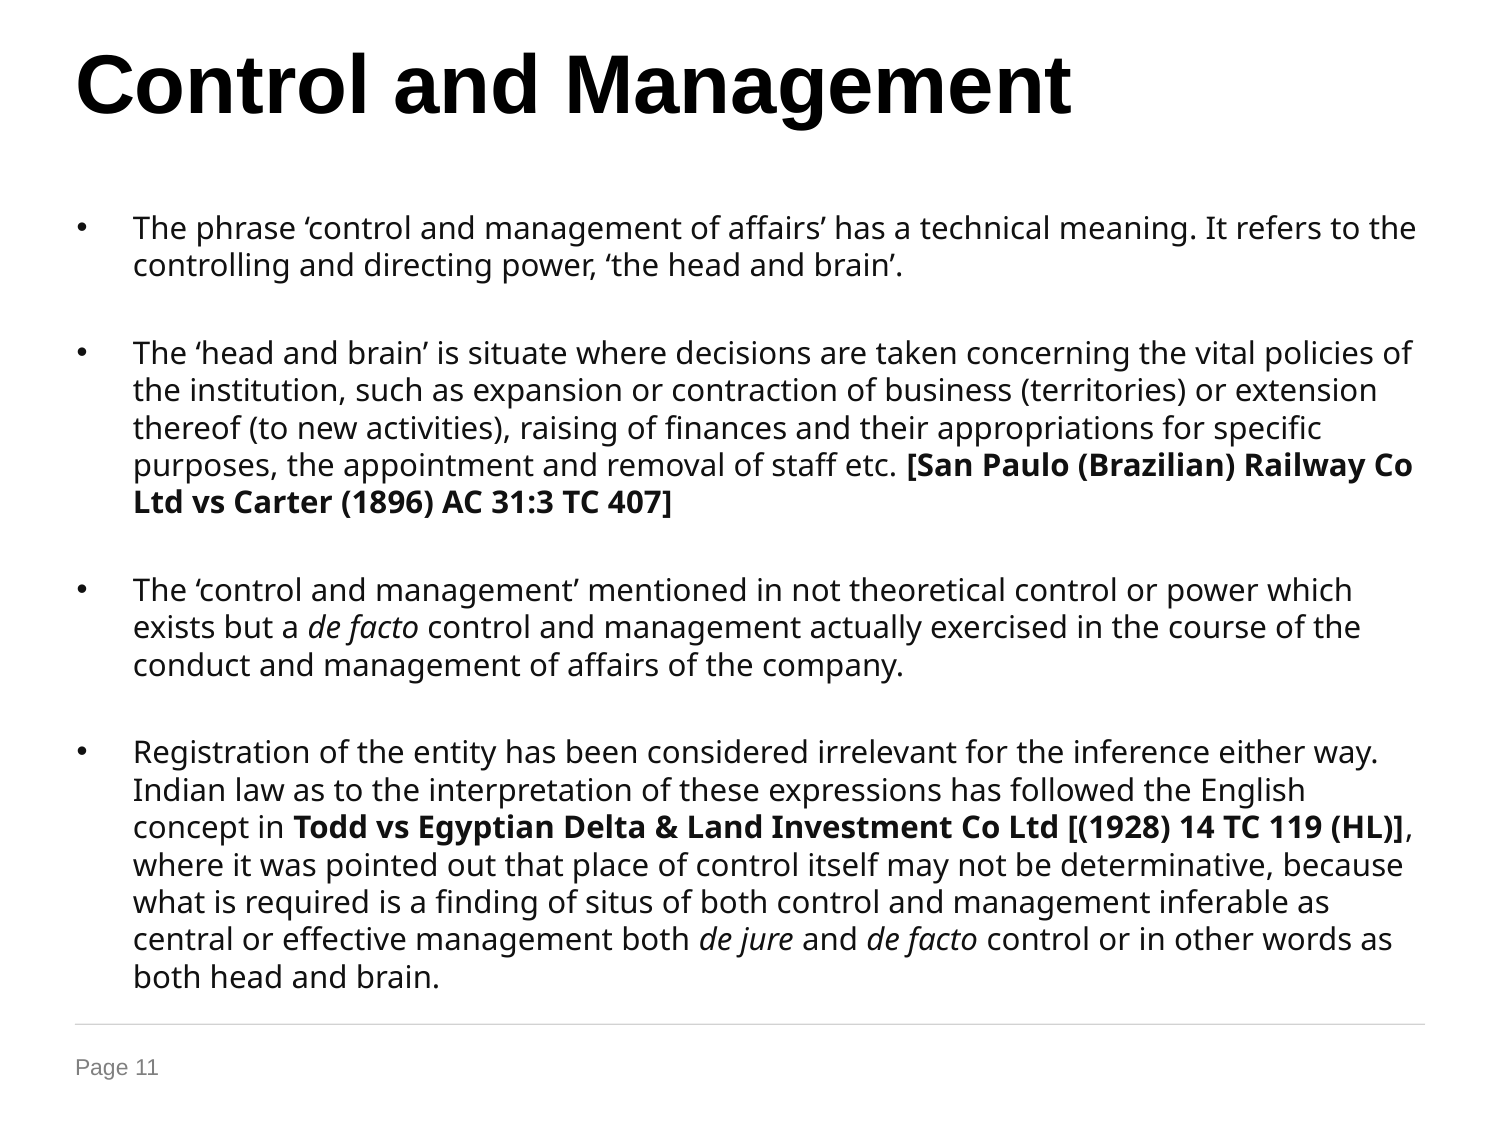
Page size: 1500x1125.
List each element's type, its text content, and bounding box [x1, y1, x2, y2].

title Control and Management [75, 45, 1425, 187]
list The phrase ‘control and management of affairs’ has a technical meaning. It refers to the controlling and directing power, ‘the head and brain’. The ‘head and brain’ is situate where decisions are taken concerning the vital policies of the institution, such as expansion or contraction of business (territories) or extension thereof (to new activities), raising of finances and their appropriations for specific purposes, the appointment and removal of staff etc. [San Paulo (Brazilian) Railway Co Ltd vs Carter (1896) AC 31:3 TC 407] The ‘control and management’ mentioned in not theoretical control or power which exists but a de facto control and management actually exercised in the course of the conduct and management of affairs of the company. Registration of the entity has been considered irrelevant for the inference either way. Indian law as to the interpretation of these expressions has followed the English concept in Todd vs Egyptian Delta & Land Investment Co Ltd [(1928) 14 TC 119 (HL)], where it was pointed out that place of control itself may not be determinative, because what is required is a finding of situs of both control and management inferable as central or effective management both de jure and de facto control or in other words as both head and brain. [76, 208, 1427, 1024]
